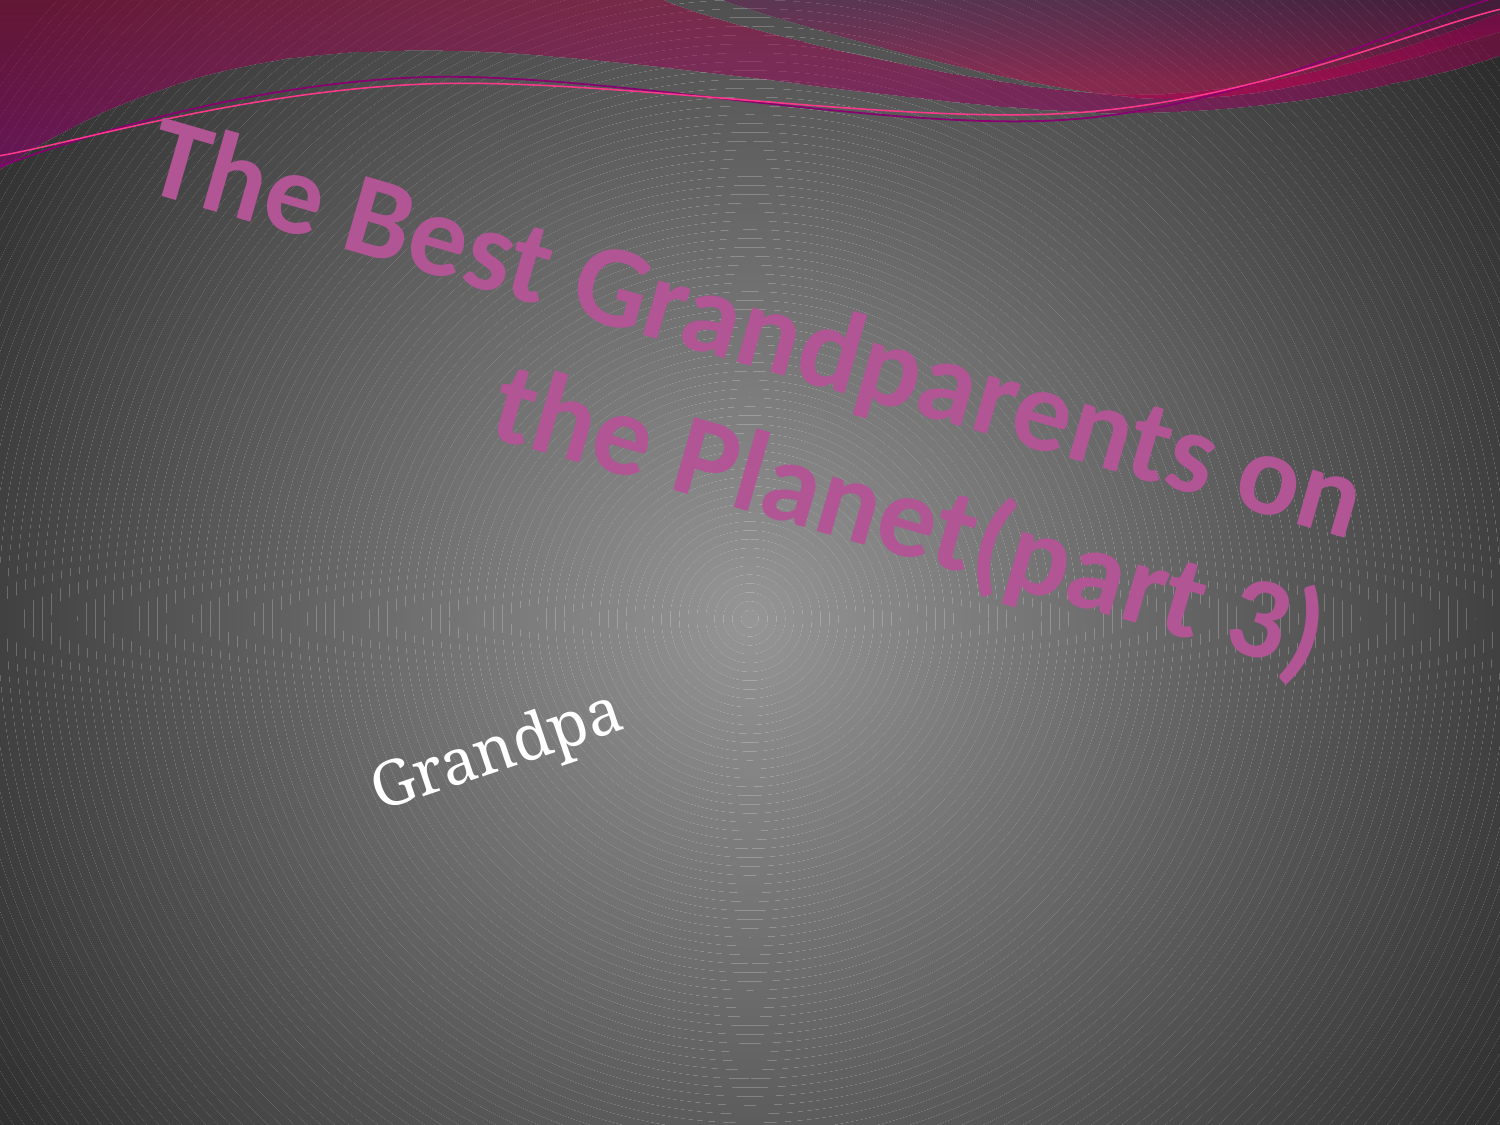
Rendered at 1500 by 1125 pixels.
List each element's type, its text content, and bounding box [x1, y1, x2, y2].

subtitle Grandpa [352, 658, 649, 850]
title The Best Grandparents on the Planet(part 3) [71, 52, 1392, 698]
